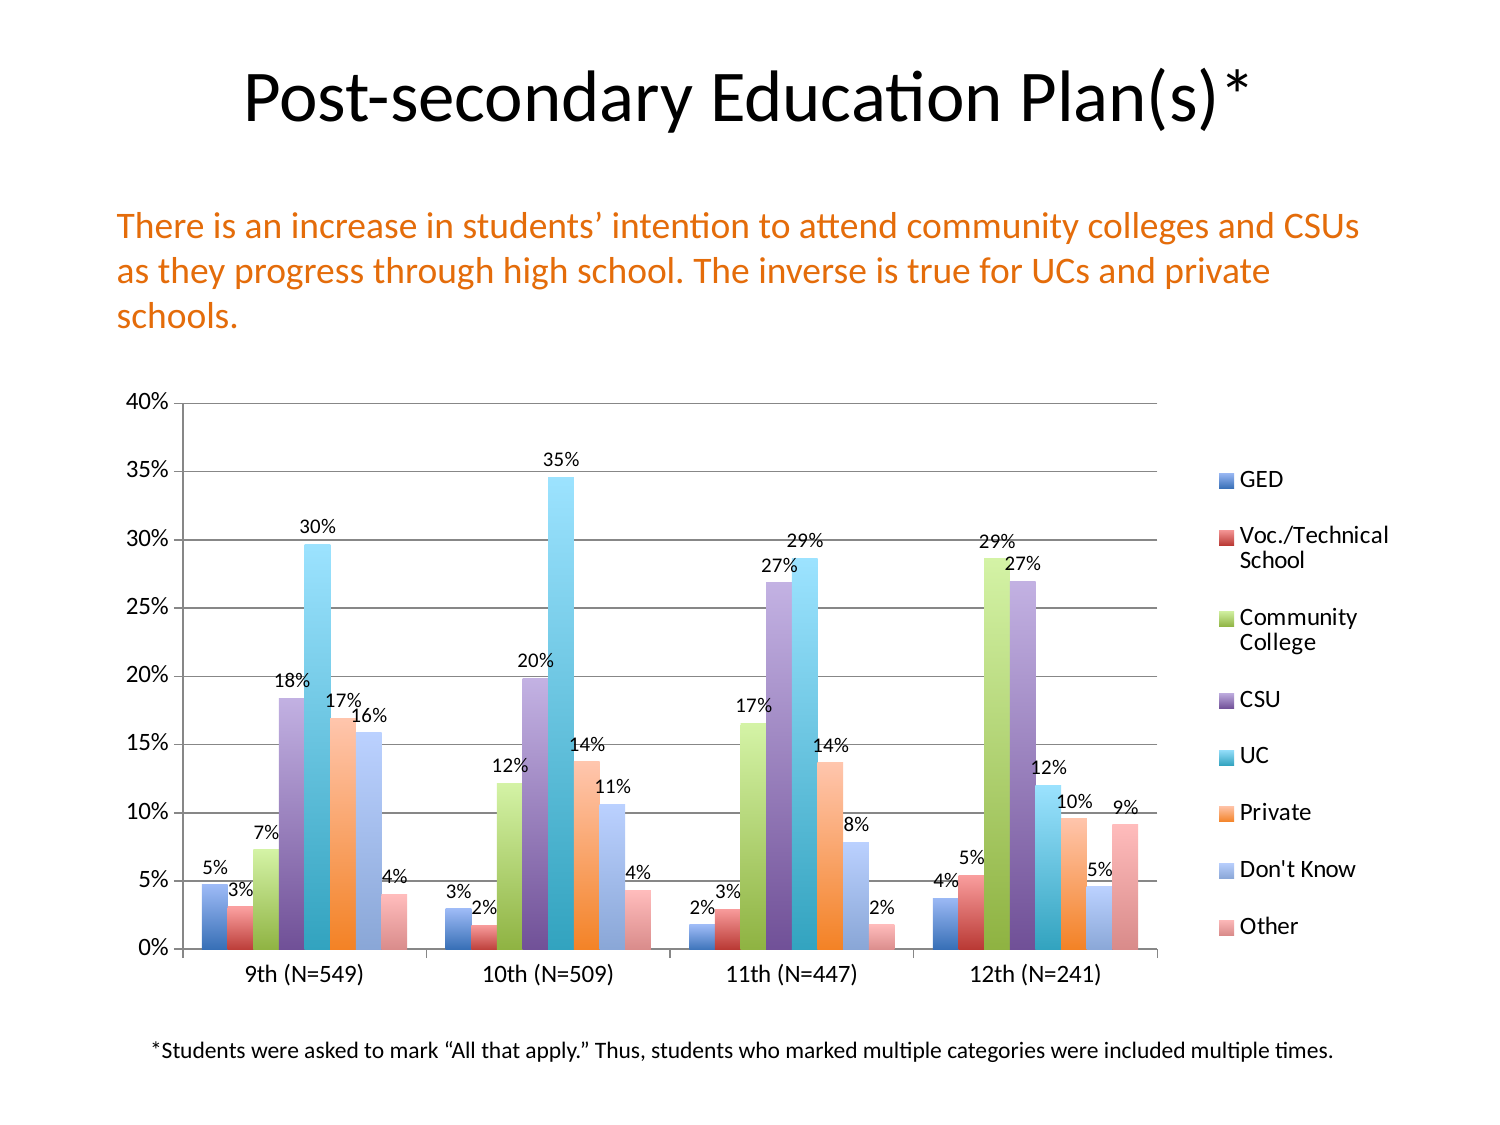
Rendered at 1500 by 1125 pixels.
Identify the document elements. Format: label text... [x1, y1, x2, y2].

title Post-secondary Education Plan(s)* [75, 16, 1425, 169]
text_box There is an increase in students’ intention to attend community colleges and CSUs as they progress through high school. The inverse is true for UCs and private schools. [101, 194, 1390, 344]
text_box *Students were asked to mark “All that apply.” Thus, students who marked multiple categories were included multiple times. [134, 1027, 1369, 1099]
chart [101, 376, 1426, 1011]
